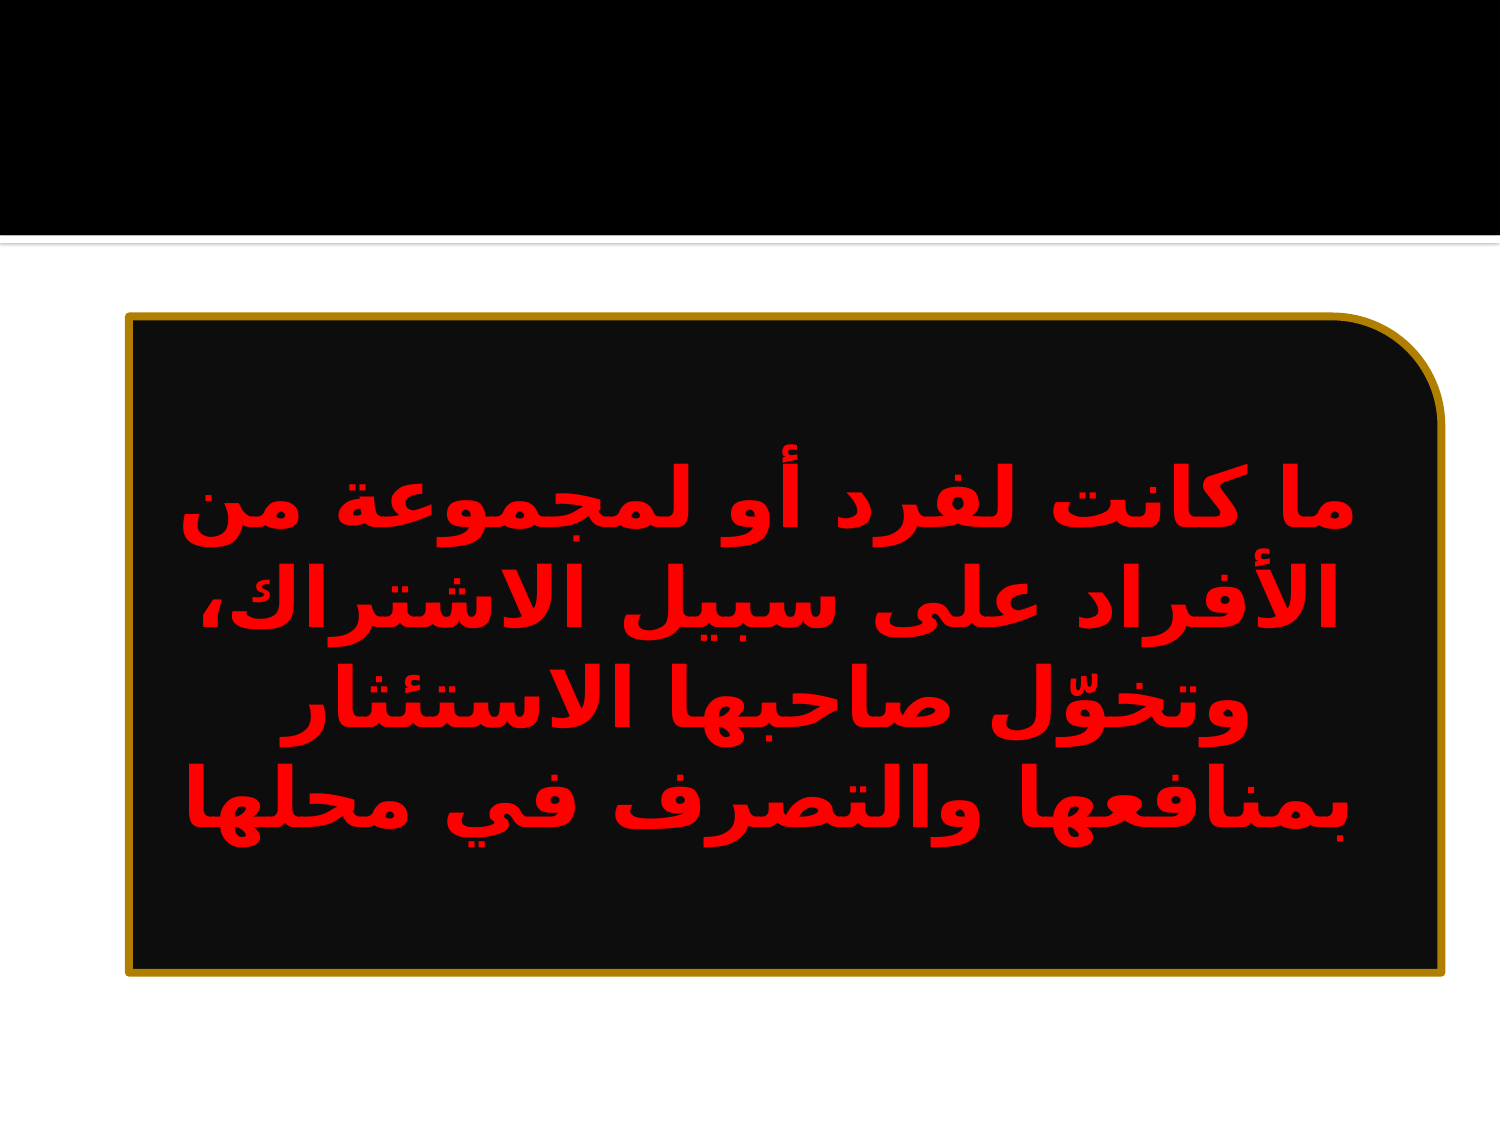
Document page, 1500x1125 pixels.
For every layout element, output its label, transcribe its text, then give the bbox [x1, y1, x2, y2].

text_box ما كانت لفرد أو لمجموعة من الأفراد على سبيل الاشتراك، وتخوّل صاحبها الاستئثار بمنافعها والتصرف في محلها [124, 312, 1446, 977]
